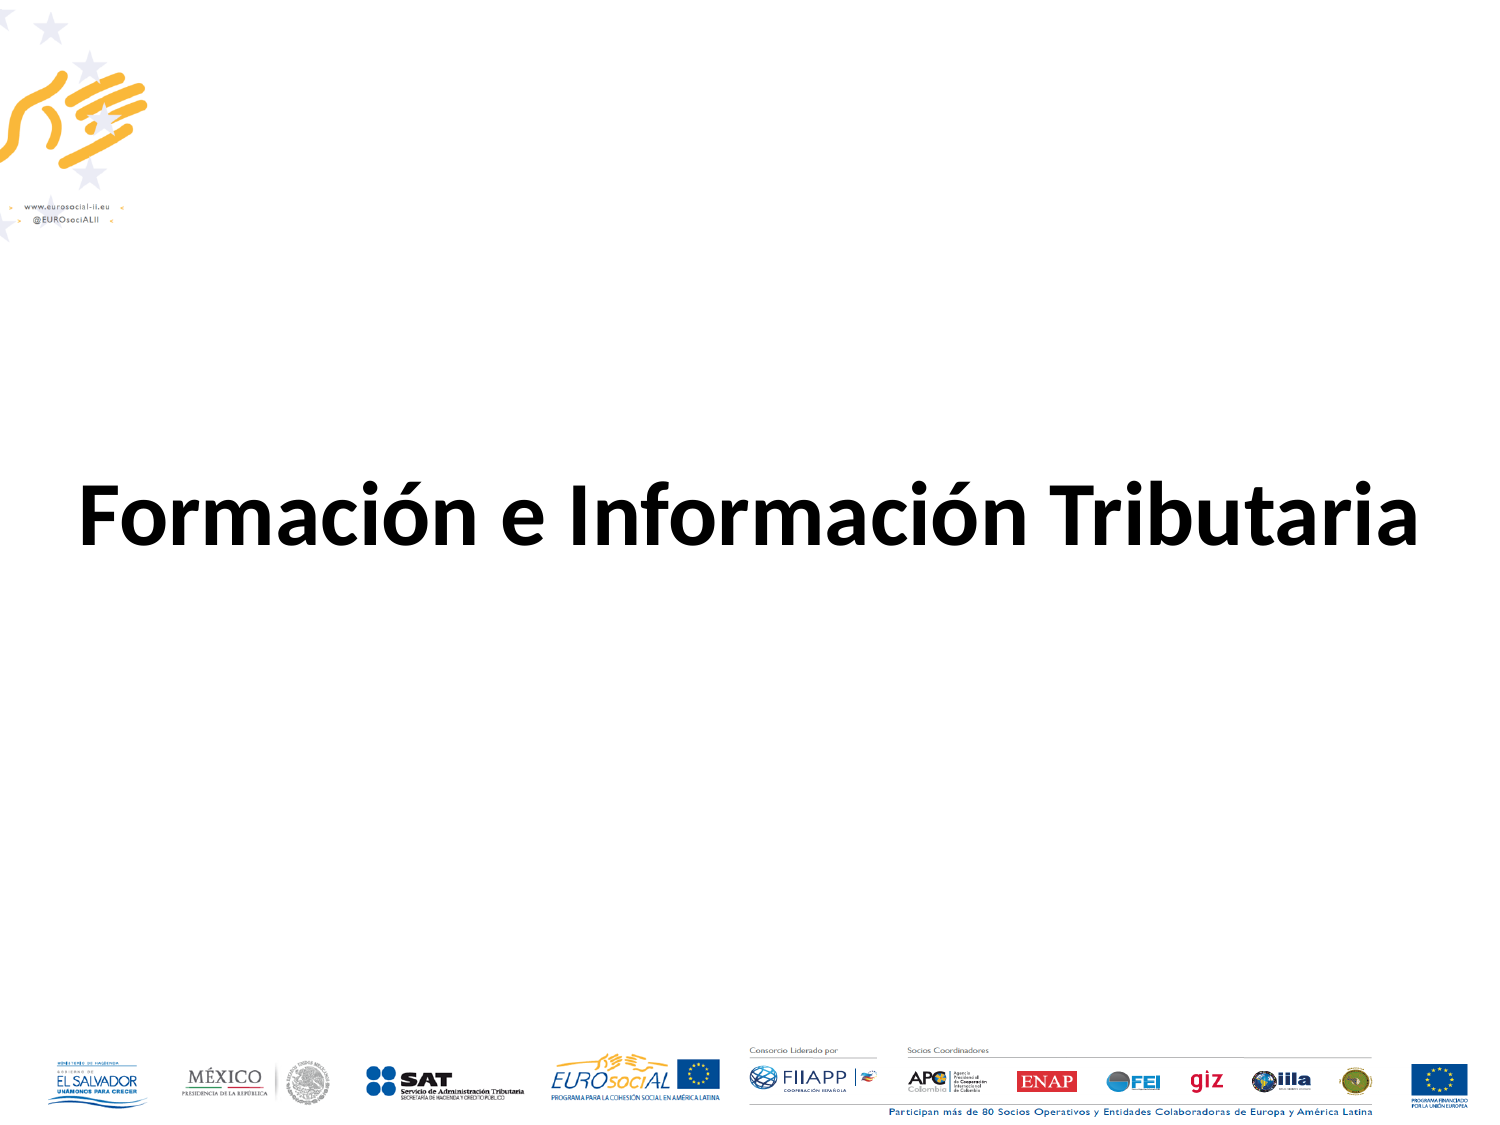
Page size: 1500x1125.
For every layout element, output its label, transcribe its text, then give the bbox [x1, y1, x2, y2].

picture [0, 9, 157, 248]
text_box Formación e Información Tributaria [0, 446, 1500, 572]
picture [747, 1042, 1469, 1118]
picture [48, 1047, 728, 1112]
